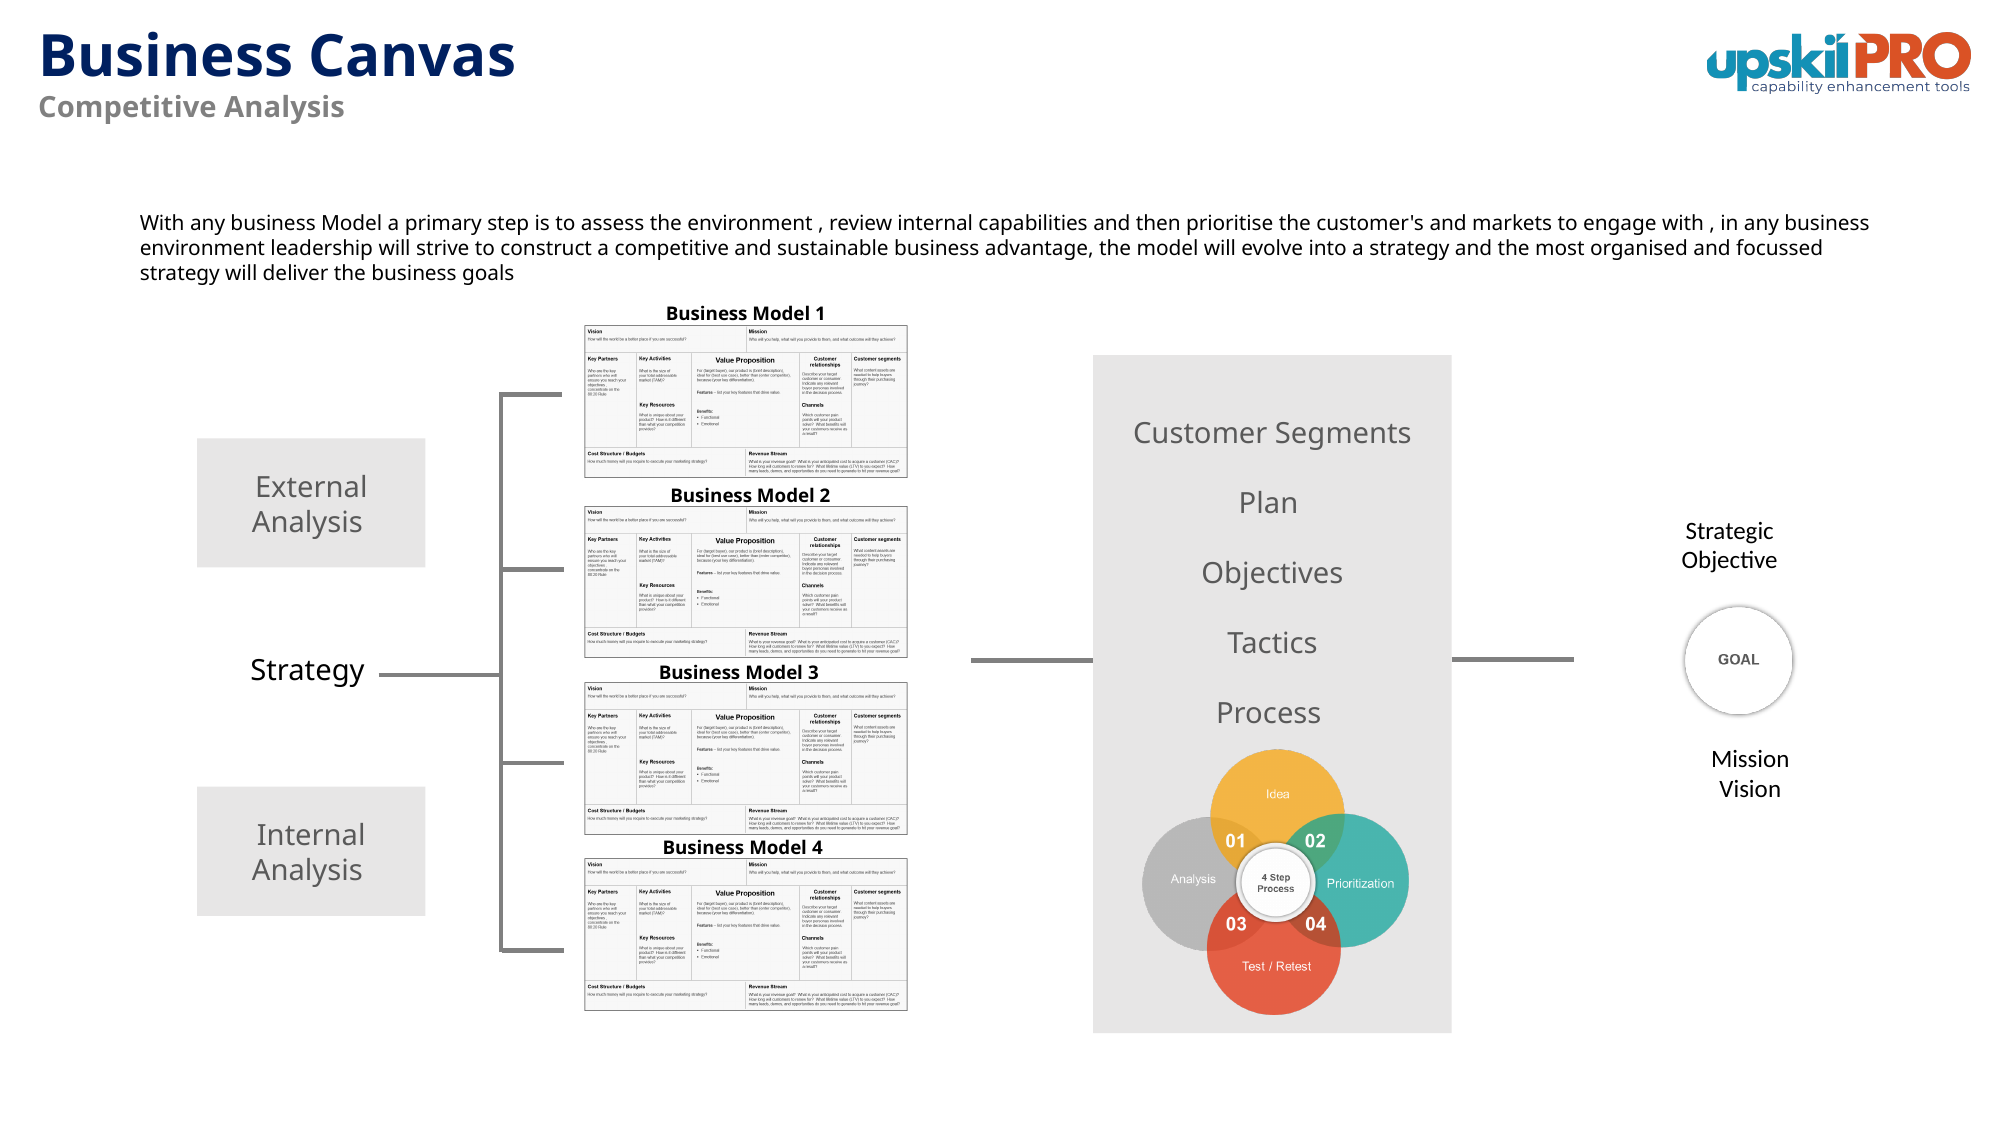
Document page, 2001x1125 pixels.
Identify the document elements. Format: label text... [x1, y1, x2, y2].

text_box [197, 294, 1844, 1034]
text_box With any business Model a primary step is to assess the environment , review internal capabilities and then prioritise the customer's and markets to engage with , in any business environment leadership will strive to construct a competitive and sustainable business advantage, the model will evolve into a strategy and the most organised and focussed strategy will deliver the business goals [125, 202, 1901, 293]
picture [1707, 32, 1971, 94]
text_box Business Canvas Competitive Analysis [23, 11, 1641, 131]
